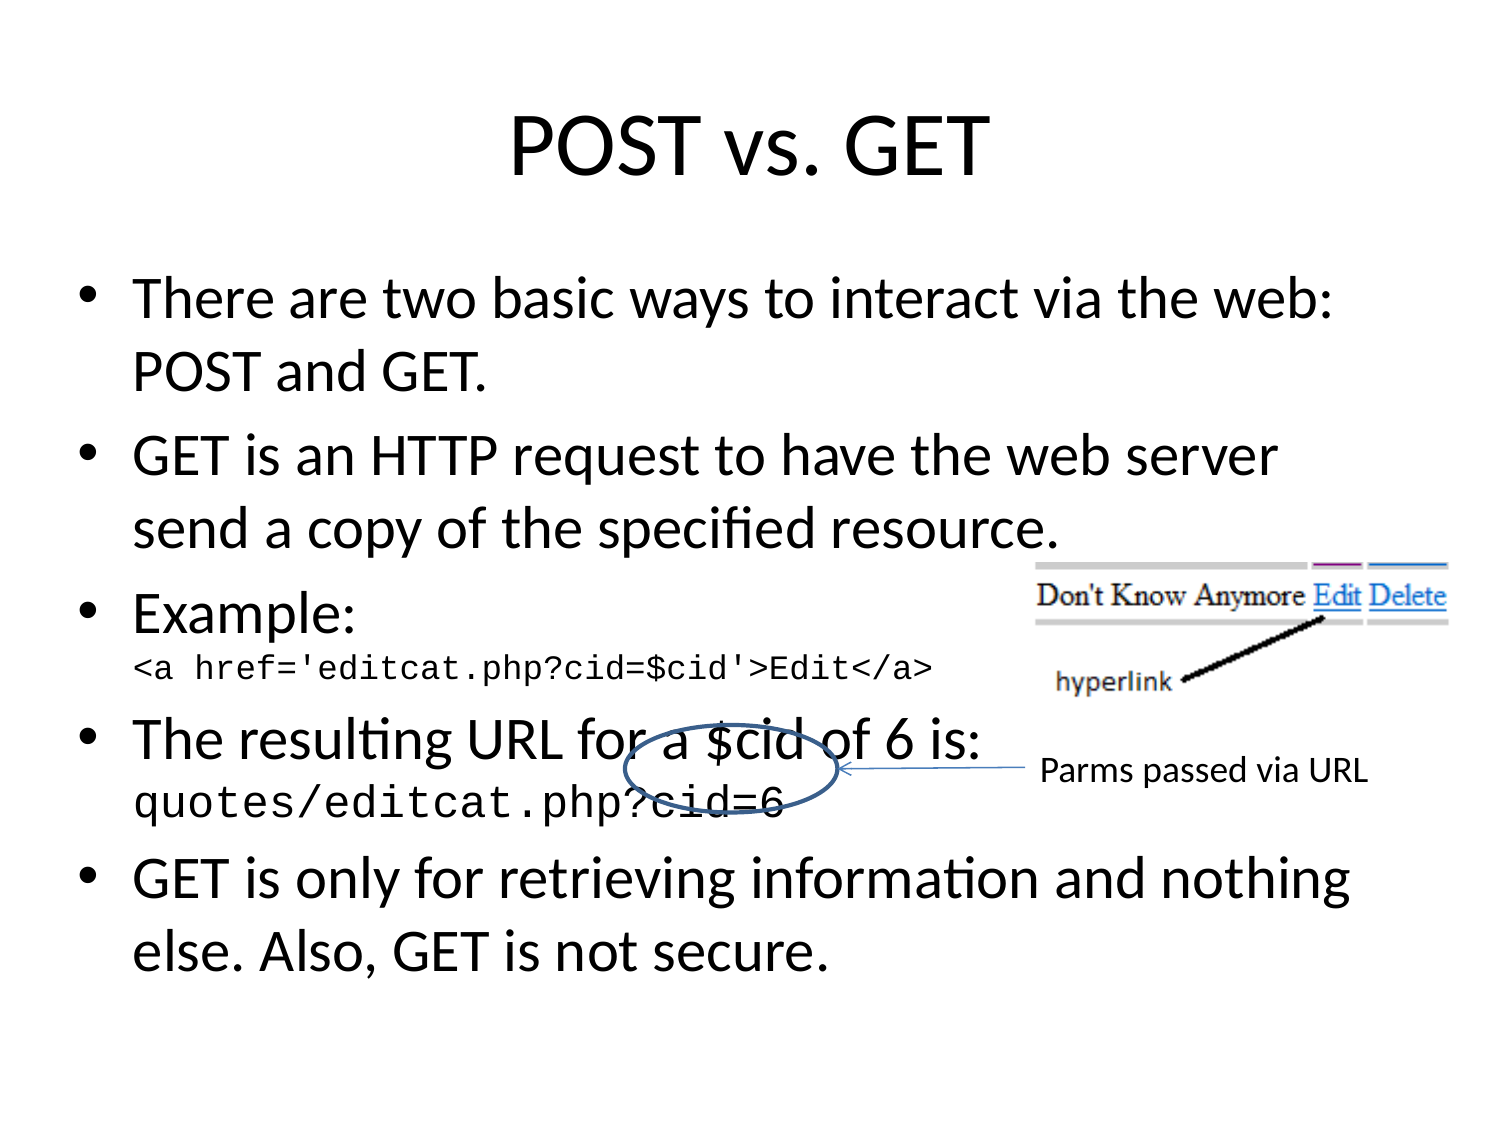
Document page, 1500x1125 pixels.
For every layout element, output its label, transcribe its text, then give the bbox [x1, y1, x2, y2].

text_box Parms passed via URL [1024, 737, 1413, 798]
text_box [622, 722, 840, 815]
picture [1012, 562, 1461, 726]
list There are two basic ways to interact via the web: POST and GET. GET is an HTTP request to have the web server send a copy of the specified resource. Example: <a href='editcat.php?cid=$cid'>Edit</a> The resulting URL for a $cid of 6 is: quotes/editcat.php?cid=6 GET is only for retrieving information and nothing else. Also, GET is not secure. [62, 249, 1413, 993]
title POST vs. GET [75, 45, 1425, 233]
